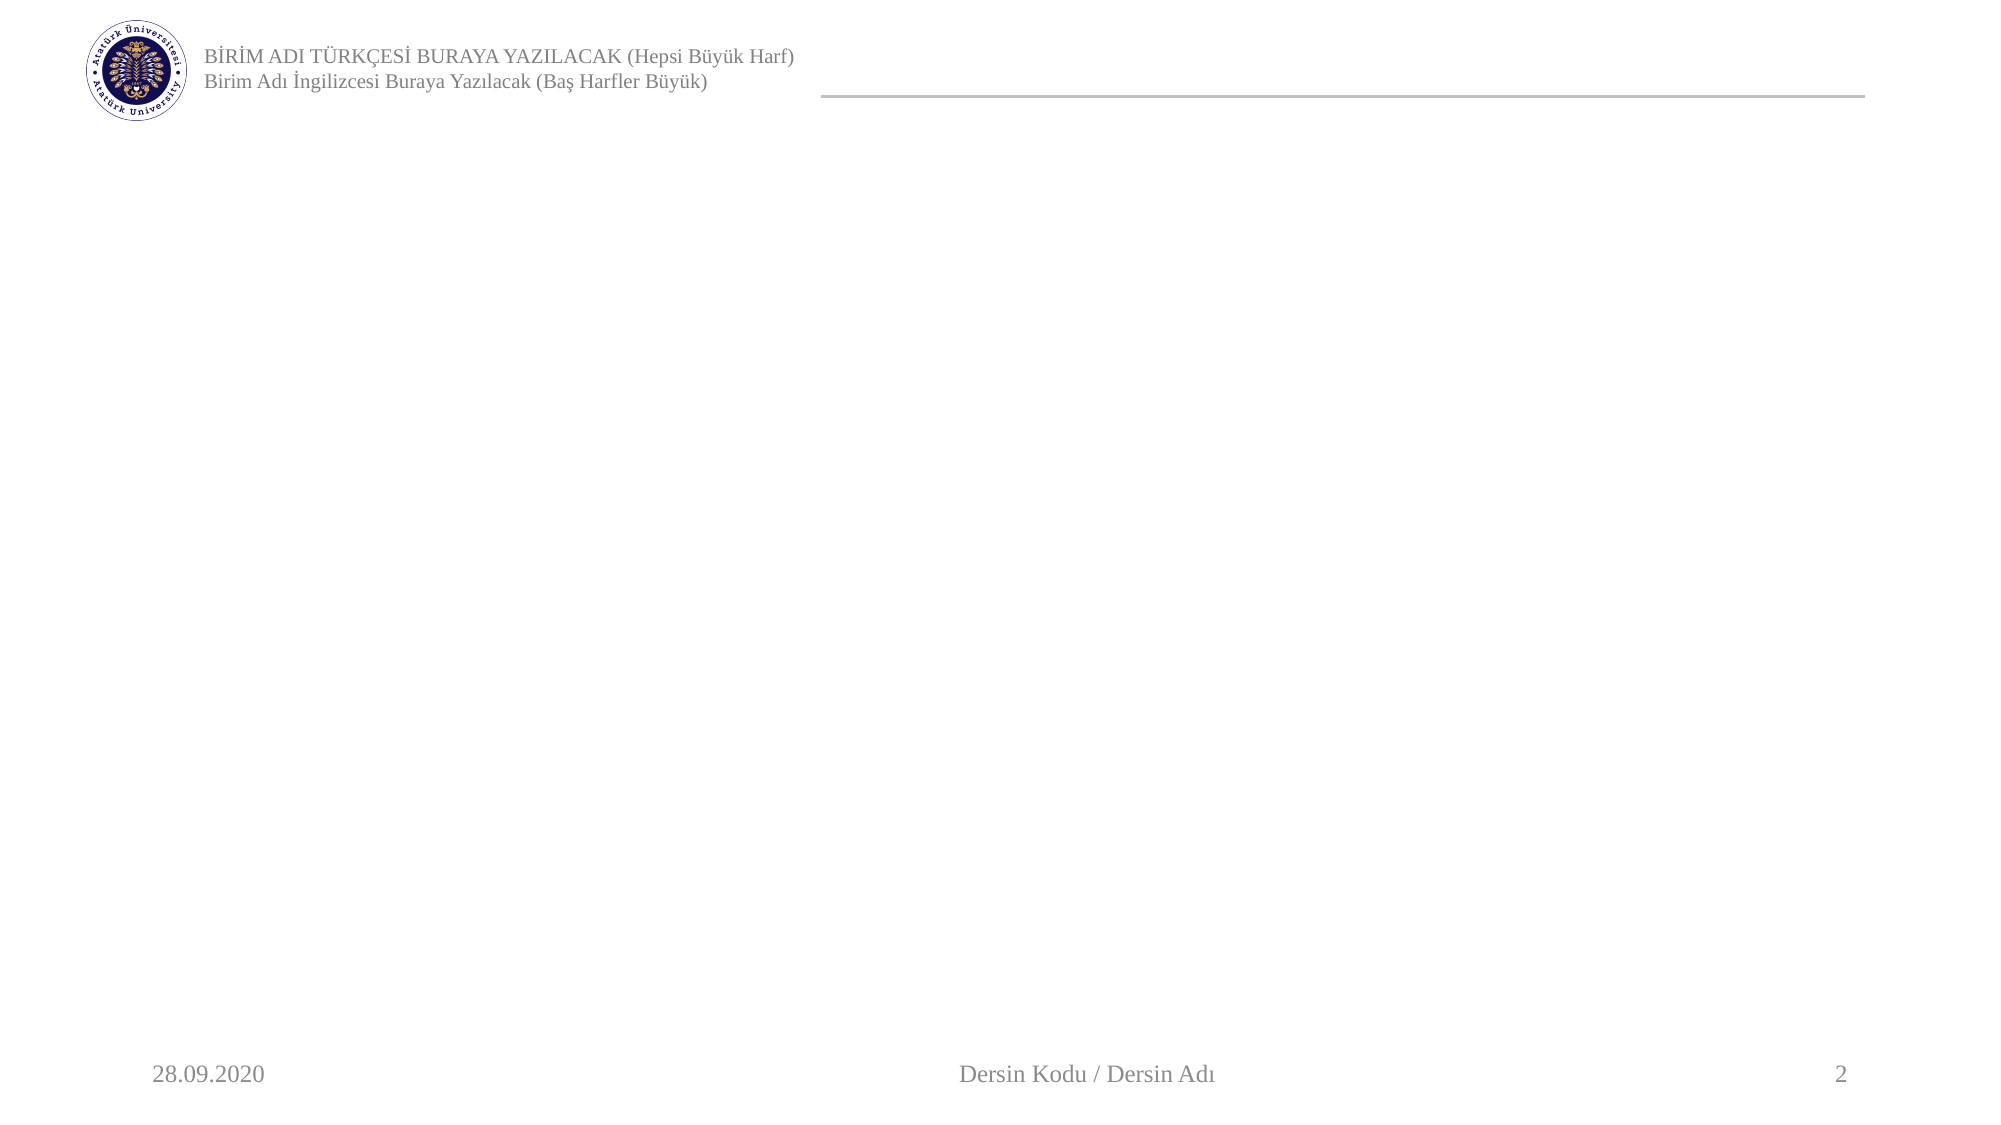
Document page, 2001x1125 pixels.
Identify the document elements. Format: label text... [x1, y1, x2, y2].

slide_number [137, 1042, 374, 1103]
picture [86, 20, 187, 121]
footer Dersin Kodu / Dersin Adı [410, 1042, 1765, 1103]
slide_number 2 [1795, 1042, 1863, 1103]
